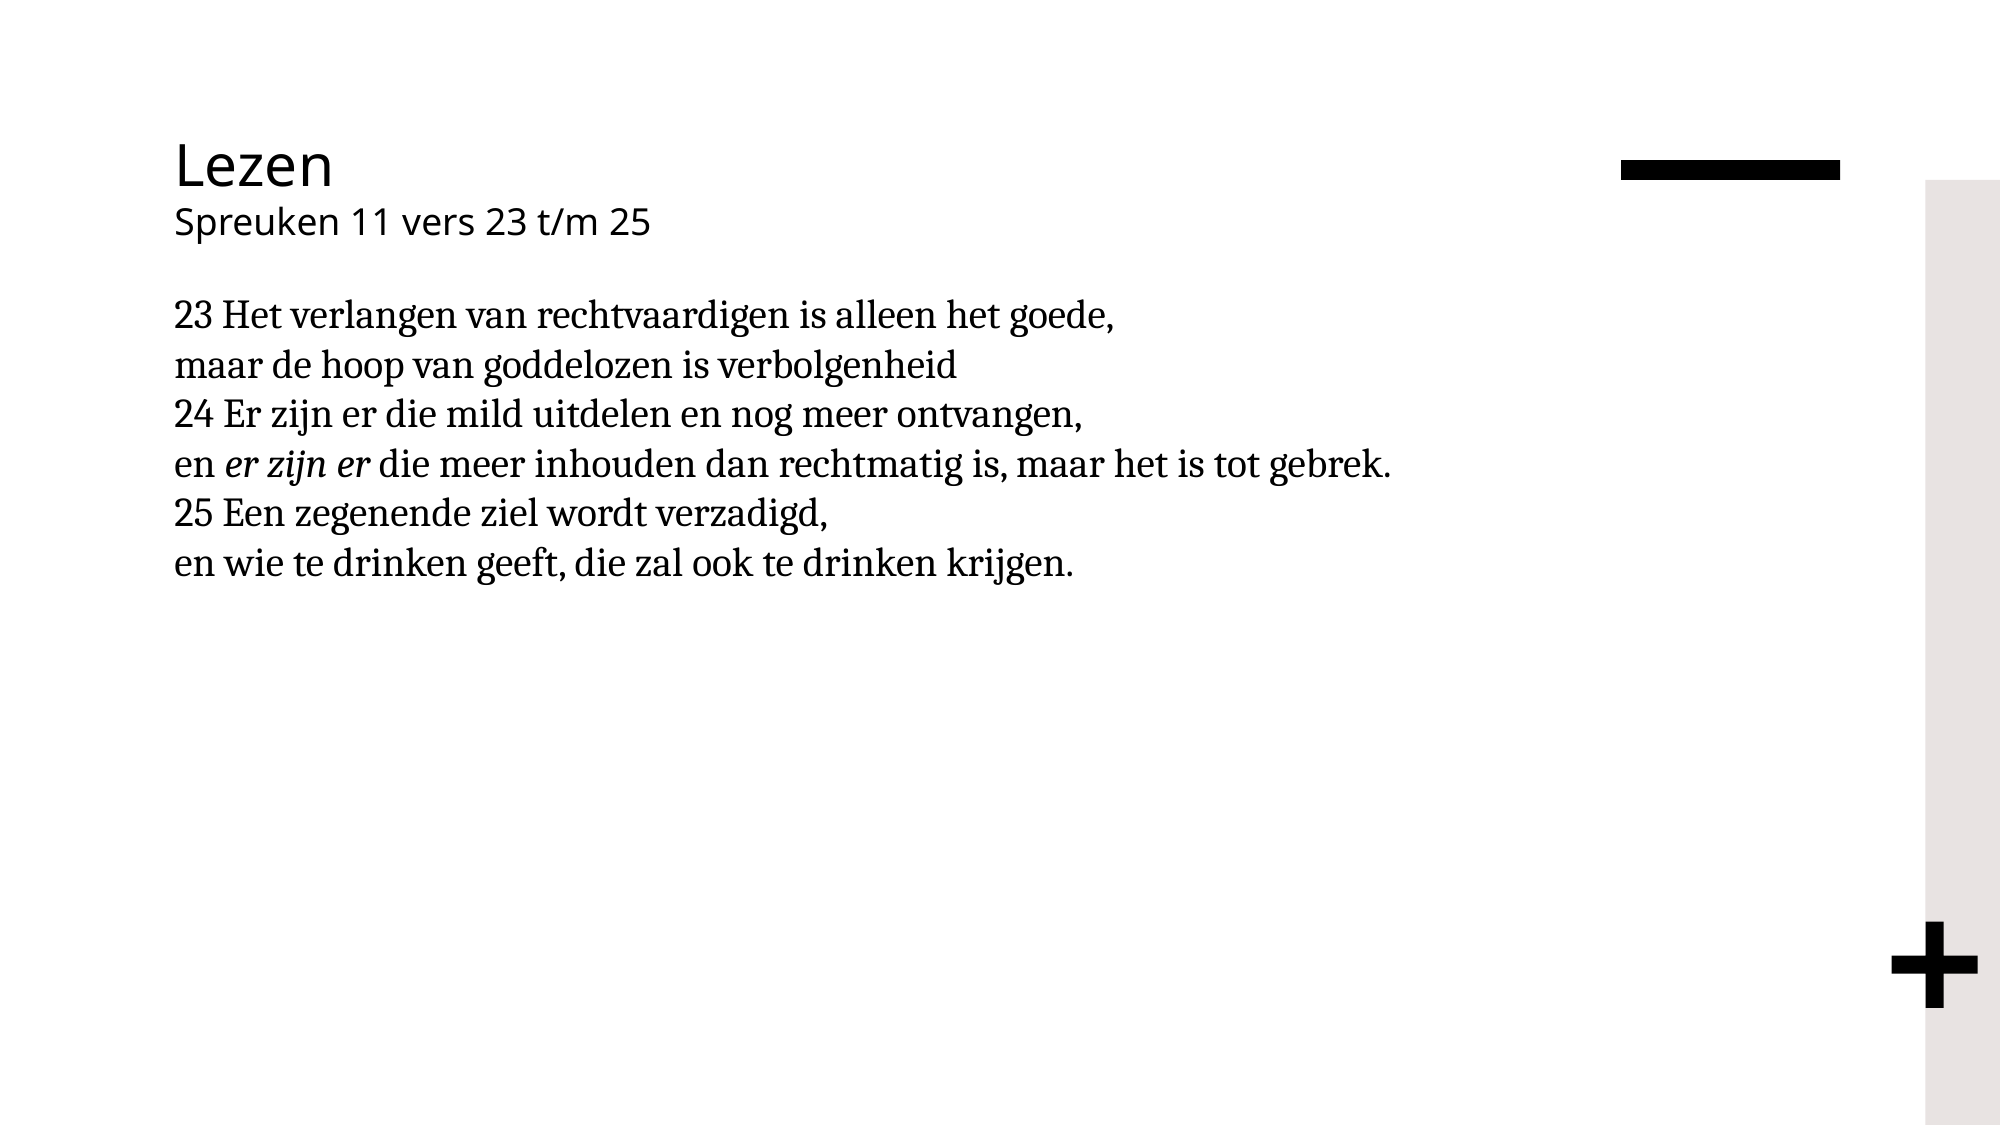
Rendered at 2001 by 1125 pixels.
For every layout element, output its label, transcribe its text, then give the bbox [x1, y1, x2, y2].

title Lezen Spreuken 11 vers 23 t/m 25 23 Het verlangen van rechtvaardigen is alleen het goede, maar de hoop van goddelozen is verbolgenheid 24 Er zijn er die mild uitdelen en nog meer ontvangen, en er zijn er die meer inhouden dan rechtmatig is, maar het is tot gebrek. 25 Een zegenende ziel wordt verzadigd, en wie te drinken geeft, die zal ook te drinken krijgen. [159, 120, 1579, 642]
